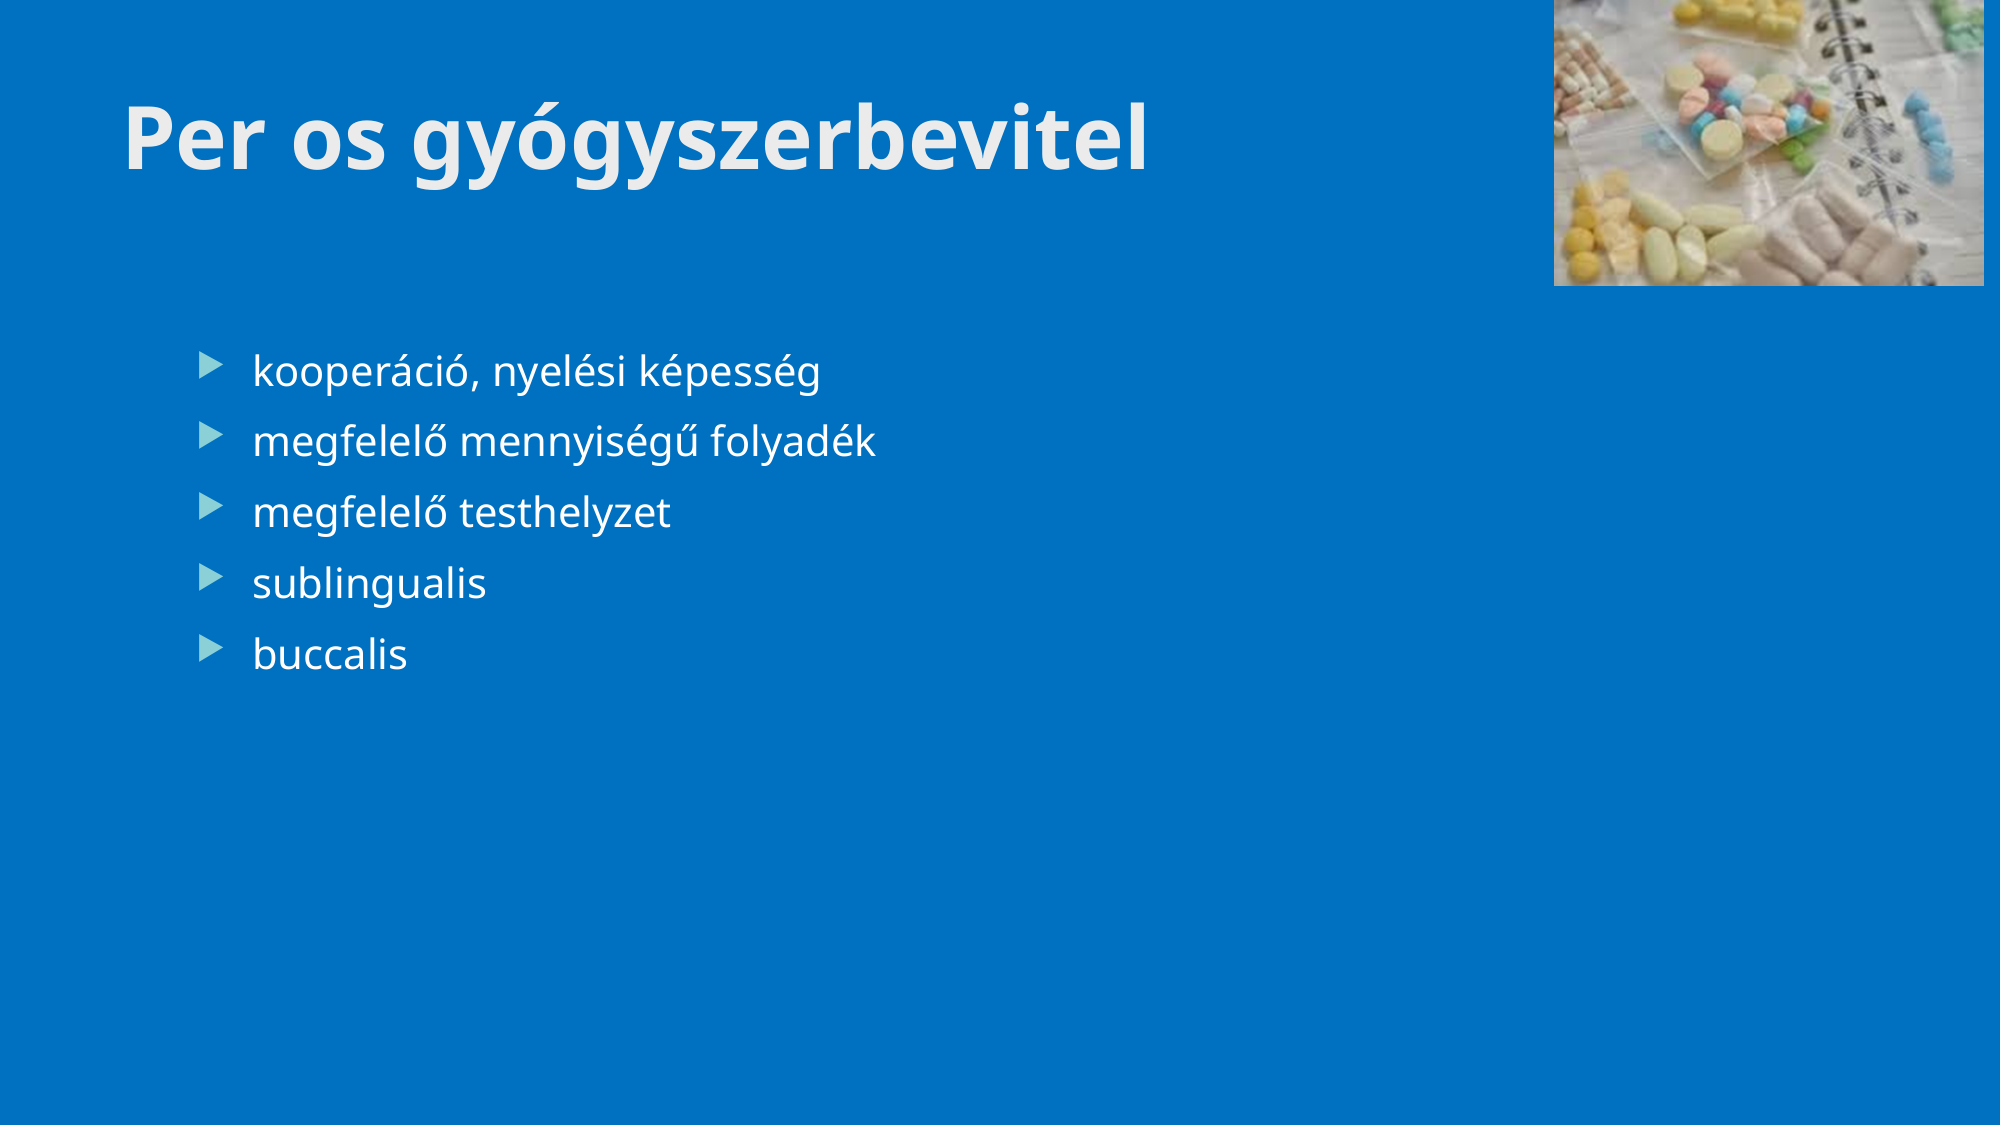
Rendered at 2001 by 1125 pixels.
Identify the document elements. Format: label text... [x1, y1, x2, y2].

picture [1553, 0, 1984, 287]
title Per os gyógyszerbevitel [106, 74, 1649, 304]
list kooperáció, nyelési képesség megfelelő mennyiségű folyadék megfelelő testhelyzet sublingualis buccalis [181, 336, 1649, 1025]
